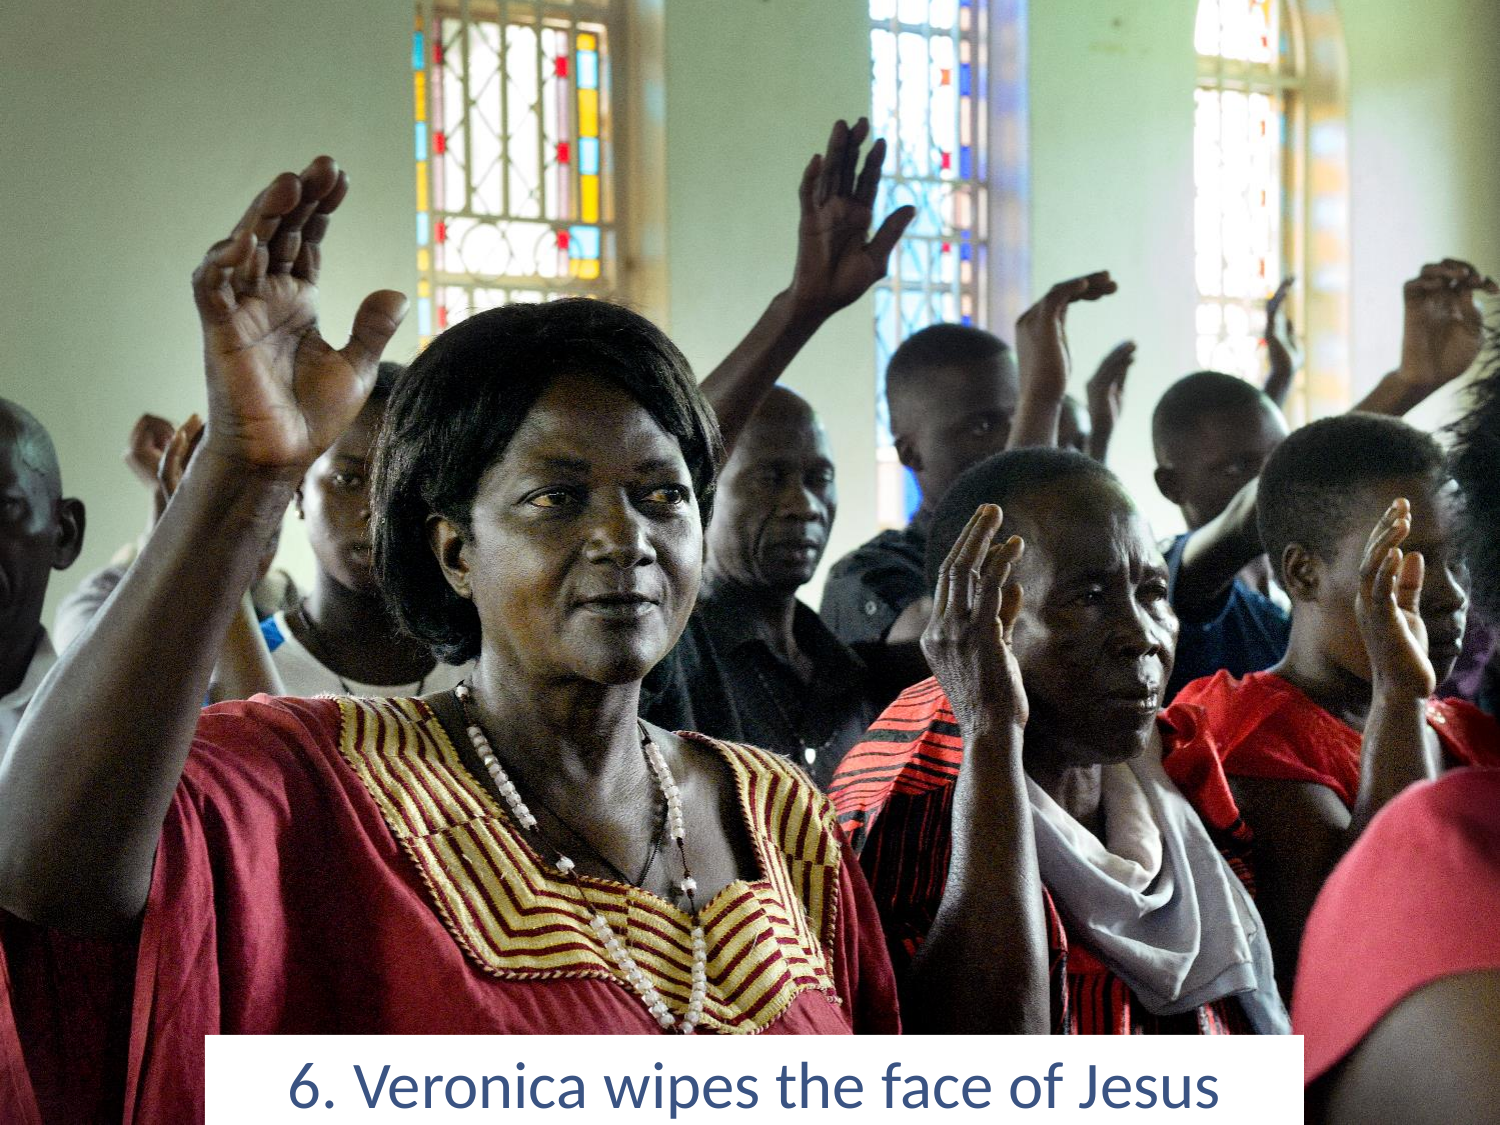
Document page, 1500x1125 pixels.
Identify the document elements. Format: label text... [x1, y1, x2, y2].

picture [0, 0, 1500, 1125]
text_box 6. Veronica wipes the face of Jesus [204, 1034, 1304, 1125]
